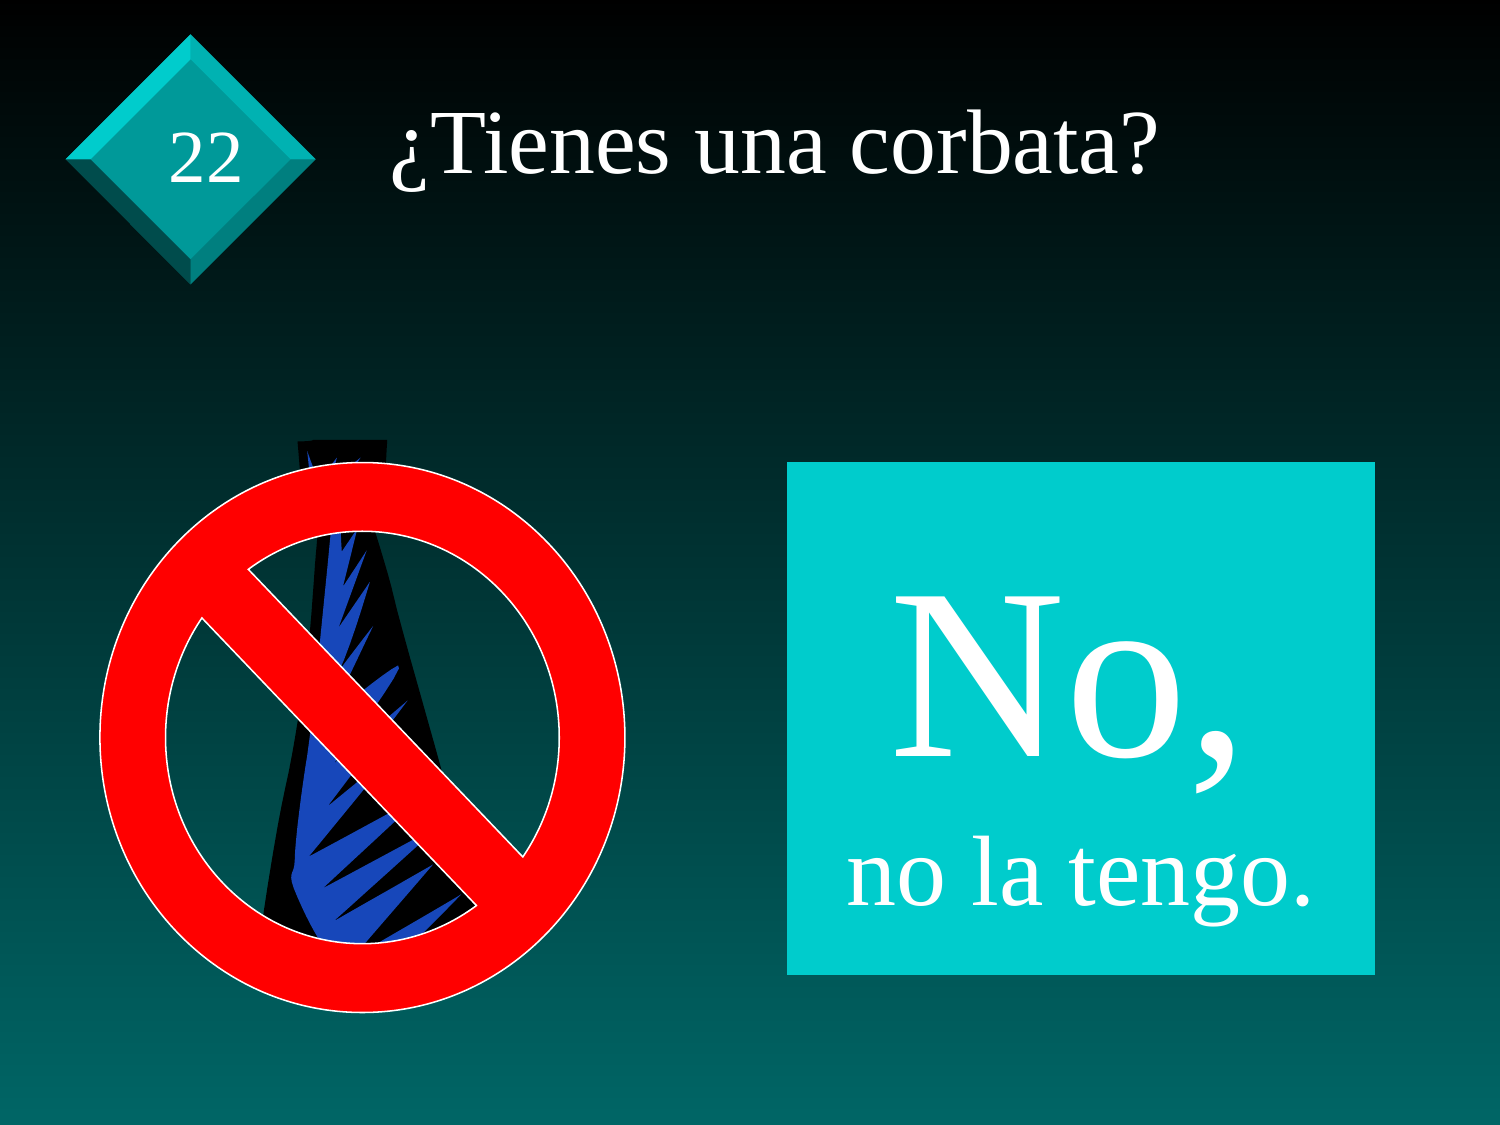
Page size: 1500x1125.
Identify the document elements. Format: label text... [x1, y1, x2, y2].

text_box 22 [137, 99, 275, 205]
text_box No, no la tengo. [787, 462, 1375, 975]
text_box ¿Tienes una corbata? [374, 74, 1438, 200]
text_box [99, 485, 257, 990]
text_box [491, 497, 625, 978]
picture [262, 437, 488, 1013]
